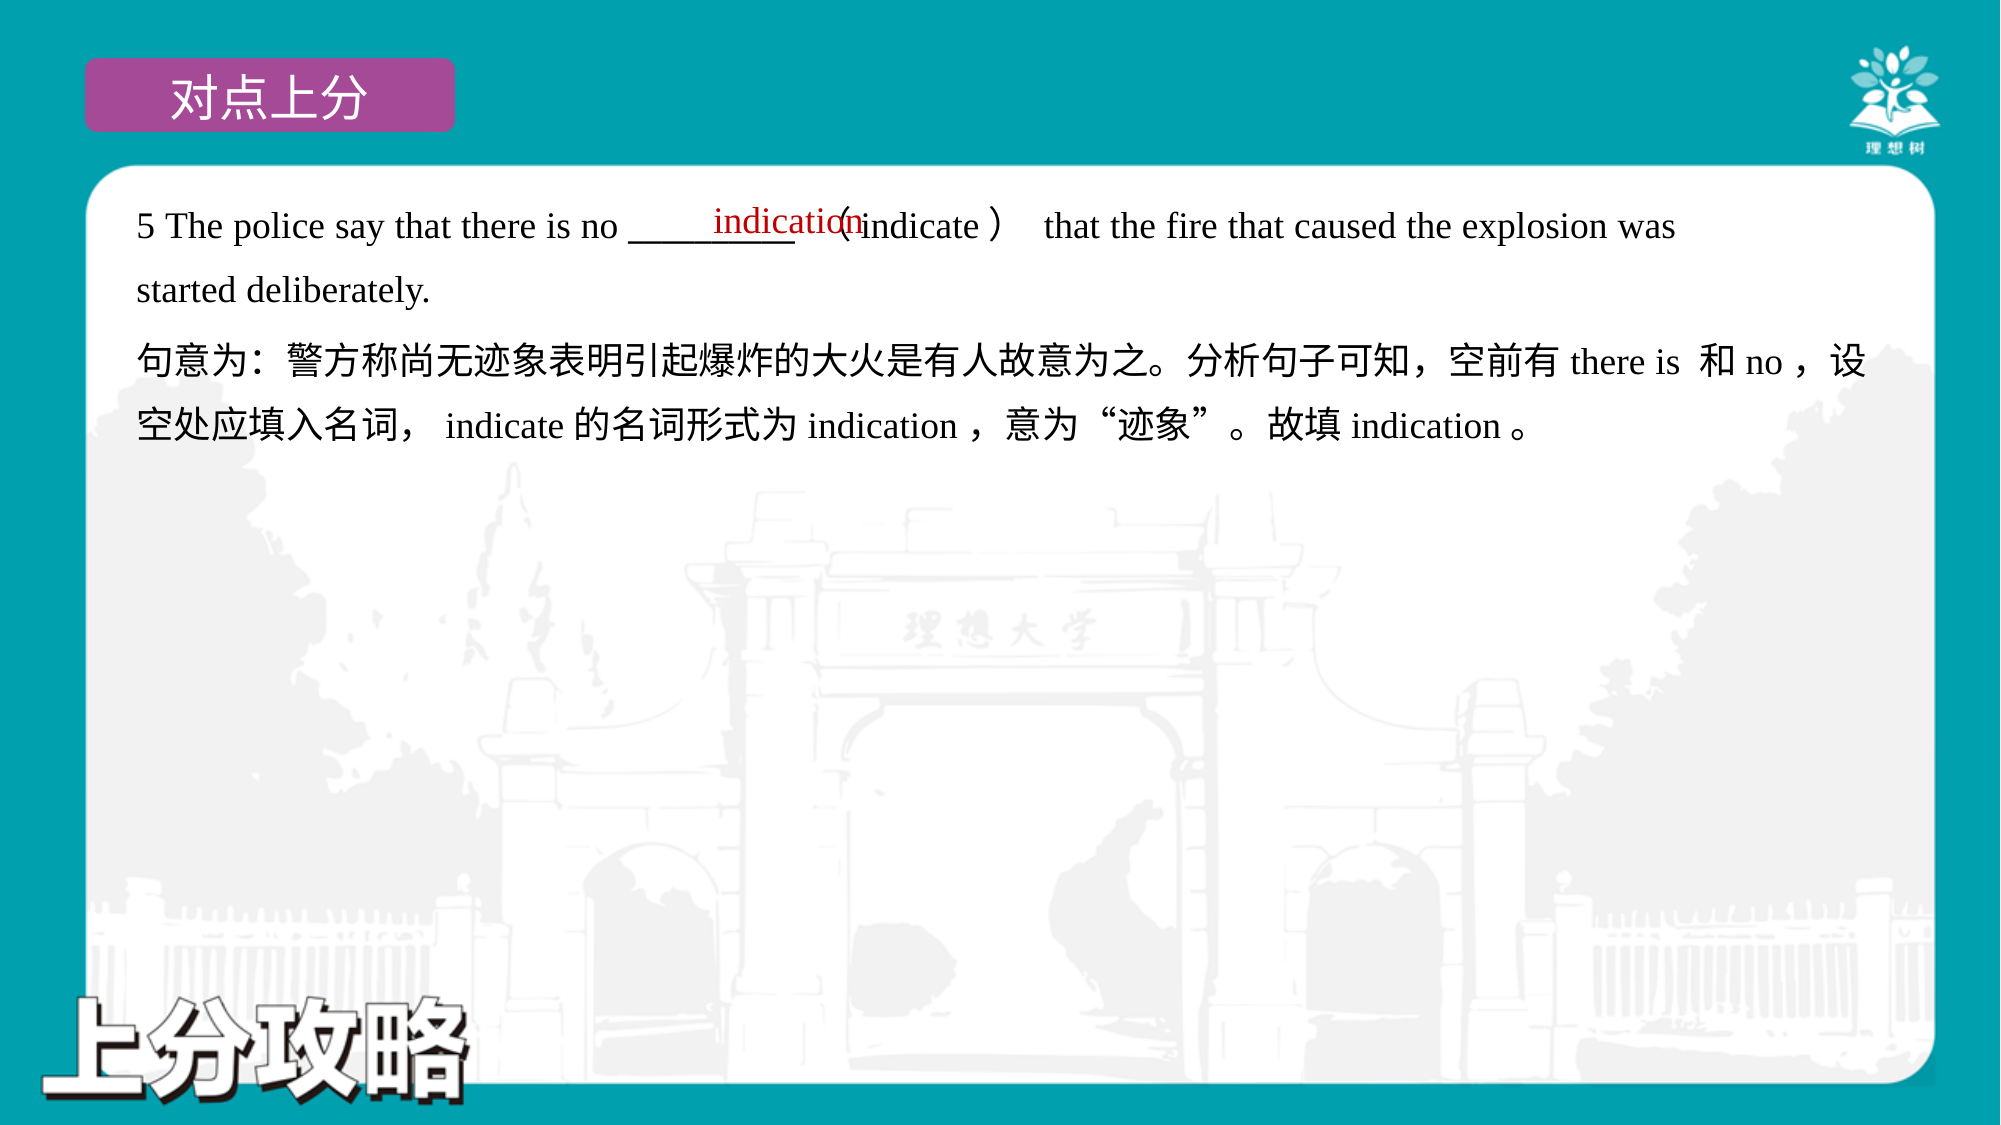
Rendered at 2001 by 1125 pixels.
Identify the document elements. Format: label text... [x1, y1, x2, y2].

text_box 5 The police say that there is no __________ （indicate） that the fire that caused the explosion was started deliberately. [136, 176, 1865, 304]
text_box 句意为：警方称尚无迹象表明引起爆炸的大火是有人故意为之。分析句子可知，空前有there is 和no，设 空处应填入名词，indicate的名词形式为indication，意为“迹象”。故填indication。 [136, 312, 1865, 440]
picture [0, 0, 2000, 1125]
text_box indication [699, 172, 878, 234]
